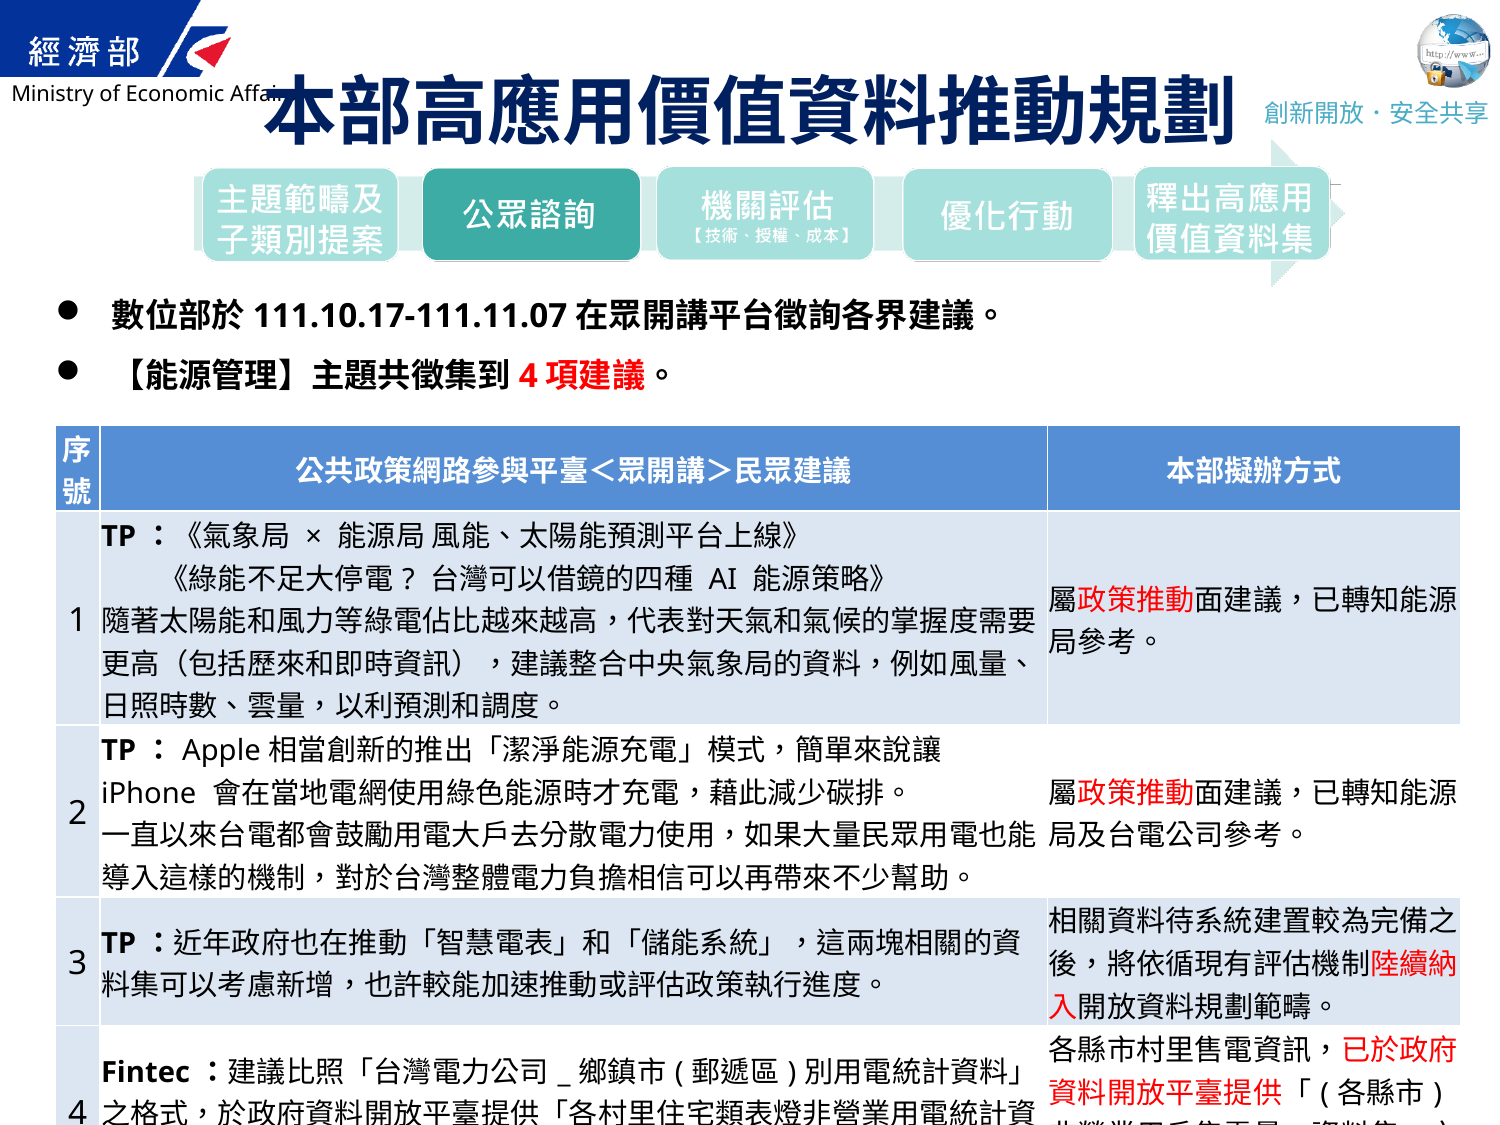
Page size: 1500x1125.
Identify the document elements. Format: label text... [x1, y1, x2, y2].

text_box 數位部於111.10.17-111.11.07在眾開講平台徵詢各界建議。 【能源管理】主題共徵集到4項建議。 [40, 267, 1449, 402]
table_cell 屬政策推動面建議，已轉知能源局及台電公司參考。 [1048, 726, 1460, 896]
table_header 序號 [56, 426, 99, 510]
picture [0, 0, 231, 77]
table_cell 2 [56, 726, 99, 896]
table_cell 各縣市村里售電資訊，已於政府資料開放平臺提供「(各縣市)非營業用戶售電量」資料集，亦將納入「能源管理」主題中。 [1048, 1026, 1460, 1125]
picture [194, 139, 1353, 287]
table_header 本部擬辦方式 [1048, 426, 1460, 510]
table_cell TP：近年政府也在推動「智慧電表」和「儲能系統」，這兩塊相關的資料集可以考慮新增，也許較能加速推動或評估政策執行進度。 [101, 898, 1047, 1025]
table_cell 4 [56, 1026, 99, 1125]
table_cell 相關資料待系統建置較為完備之後，將依循現有評估機制陸續納入開放資料規劃範疇。 [1048, 898, 1460, 1025]
slide_number 31 [1120, 1042, 1471, 1103]
table_cell 1 [56, 512, 99, 724]
table_cell TP：《氣象局 × 能源局 風能、太陽能預測平台上線》 《綠能不足大停電? 台灣可以借鏡的四種 AI 能源策略》 隨著太陽能和風力等綠電佔比越來越高，代表對天氣和氣候的掌握度需要更高（包括歷來和即時資訊），建議整合中央氣象局的資料，例如風量、日照時數、雲量，以利預測和調度。 [101, 512, 1047, 724]
table_header 公共政策網路參與平臺＜眾開講＞民眾建議 [101, 426, 1047, 510]
picture [1411, 10, 1495, 90]
table_cell TP：Apple相當創新的推出「潔淨能源充電」模式，簡單來說讓 iPhone 會在當地電網使用綠色能源時才充電，藉此減少碳排。 一直以來台電都會鼓勵用電大戶去分散電力使用，如果大量民眾用電也能導入這樣的機制，對於台灣整體電力負擔相信可以再帶來不少幫助。 [101, 726, 1047, 896]
title 本部高應用價值資料推動規劃 [75, 45, 1425, 173]
table_cell Fintec：建議比照「台灣電力公司_鄉鎮市(郵遞區)別用電統計資料」之格式，於政府資料開放平臺提供「各村里住宅類表燈非營業用電統計資料集」，而非以現行台電公司自行於網站公告之各縣市村里售電資訊替代。 [101, 1026, 1047, 1125]
table_cell 3 [56, 898, 99, 1025]
table_cell 屬政策推動面建議，已轉知能源局參考。 [1048, 512, 1460, 724]
